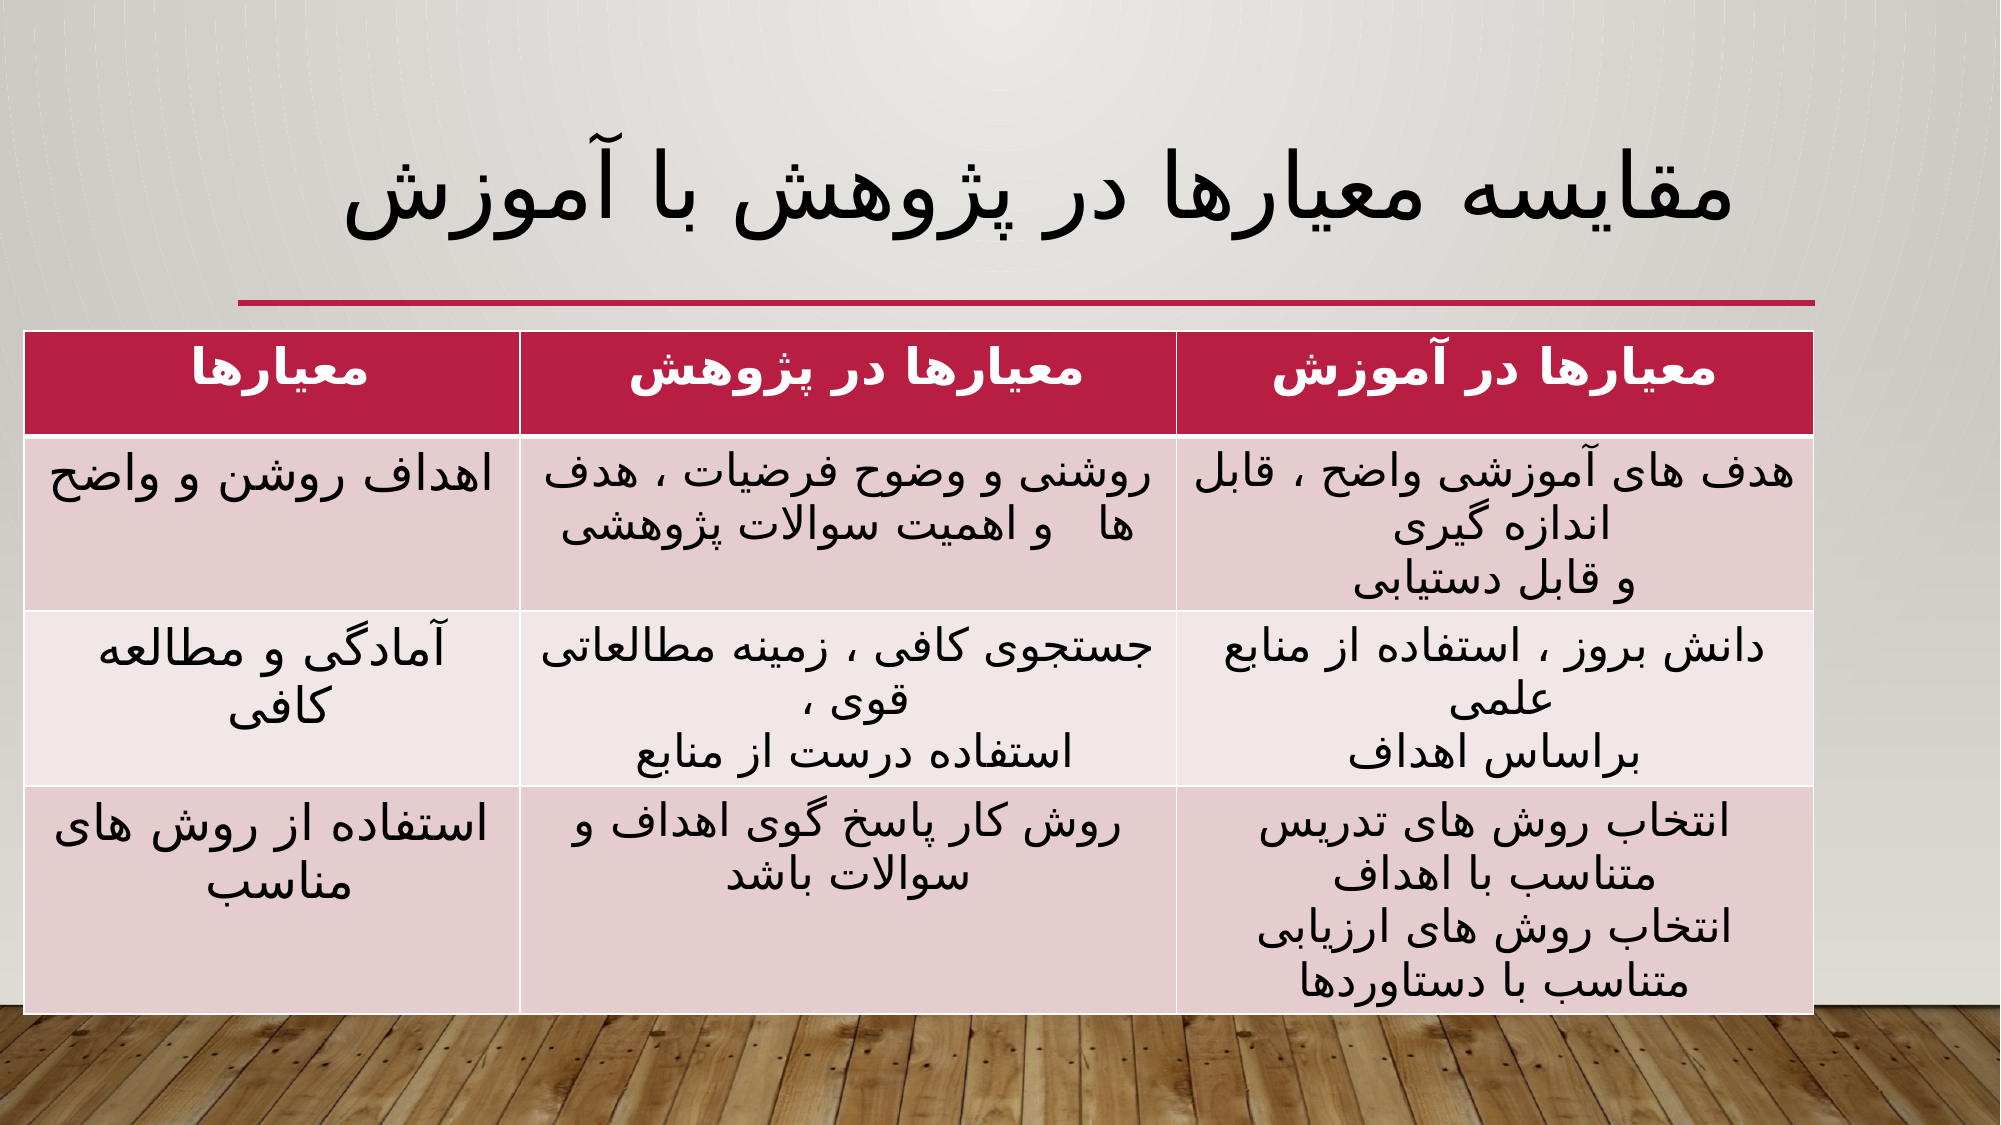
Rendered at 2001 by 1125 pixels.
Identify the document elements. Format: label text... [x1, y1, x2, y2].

table_cell انتخاب روش های تدریس متناسب با اهداف انتخاب روش های ارزیابی متناسب با دستاوردها [1177, 787, 1813, 1013]
title مقایسه معیارها در پژوهش با آموزش [238, 131, 1814, 305]
table_cell هدف های آموزشی واضح ، قابل اندازه گیری و قابل دستیابی [1177, 439, 1813, 610]
table_cell روش کار پاسخ گوی اهداف و سوالات باشد [521, 787, 1176, 1013]
table_cell دانش بروز ، استفاده از منابع علمی براساس اهداف [1177, 612, 1813, 785]
table_cell اهداف روشن و واضح [25, 439, 519, 610]
picture [0, 1005, 2000, 1125]
table_cell آمادگی و مطالعه کافی [25, 612, 519, 785]
table_header معیارها در آموزش [1177, 332, 1813, 434]
table_header معیارها [25, 332, 519, 434]
table_cell استفاده از روش های مناسب [25, 787, 519, 1013]
table_header معیارها در پژوهش [521, 332, 1176, 434]
table_cell روشنی و وضوح فرضیات ، هدف ها و اهمیت سوالات پژوهشی [521, 439, 1176, 610]
table_cell جستجوی کافی ، زمینه مطالعاتی قوی ، استفاده درست از منابع [521, 612, 1176, 785]
